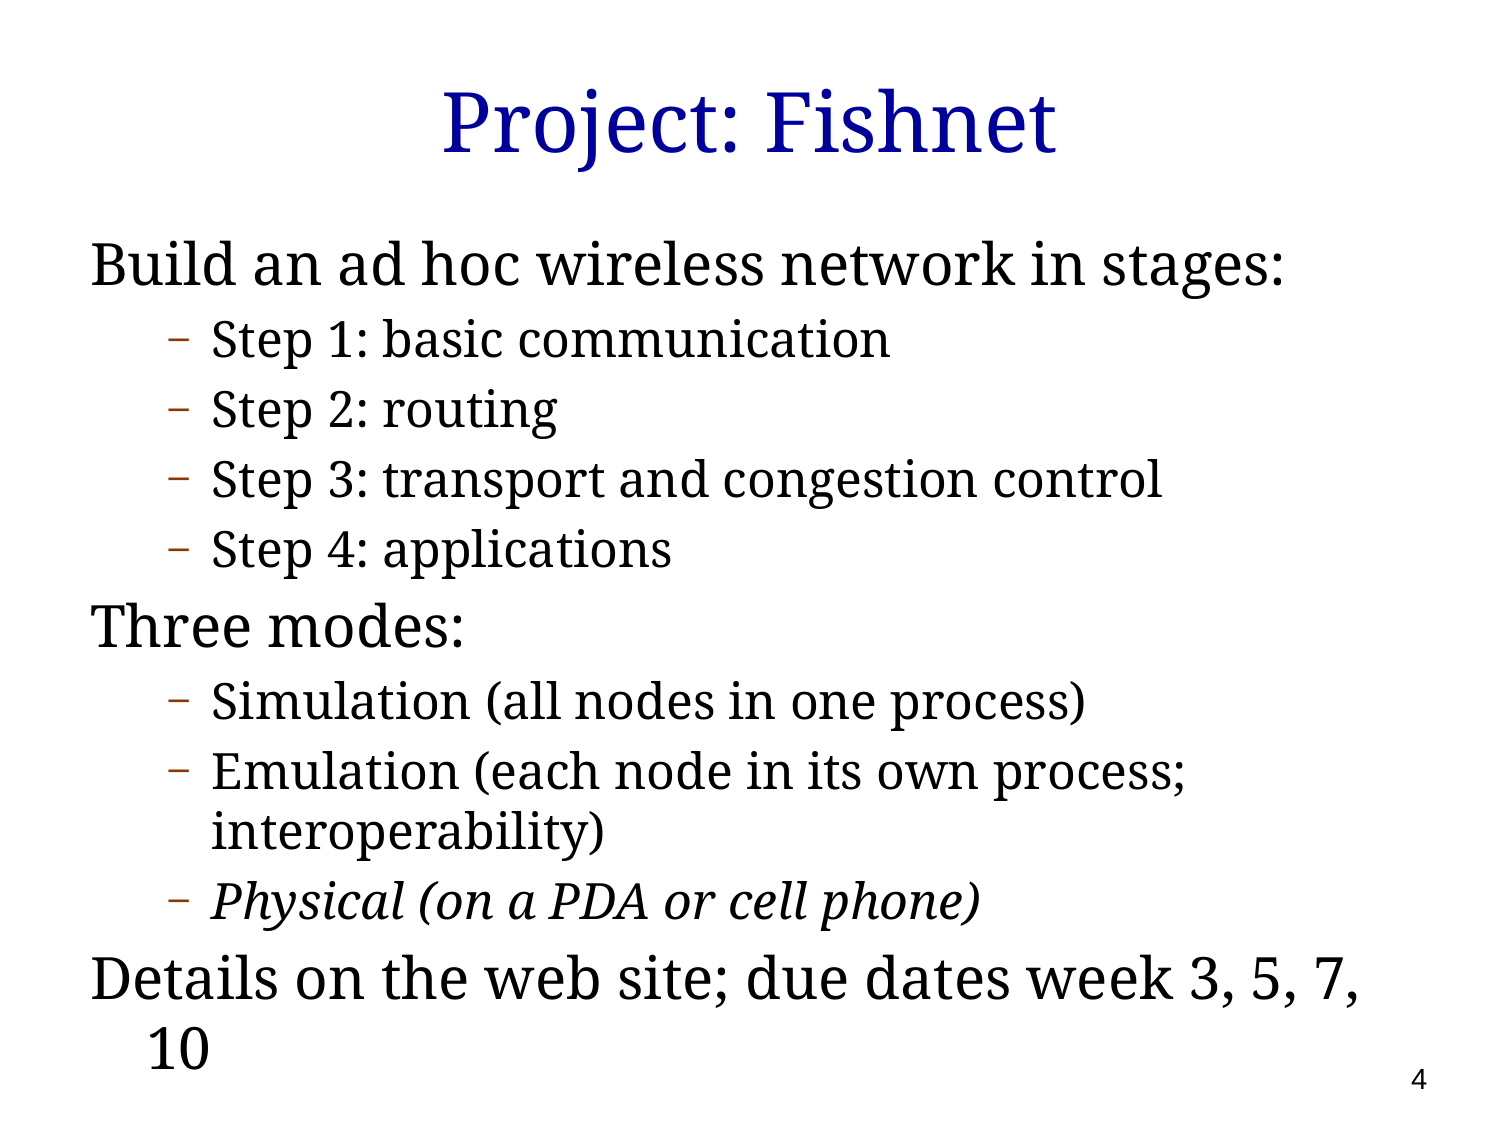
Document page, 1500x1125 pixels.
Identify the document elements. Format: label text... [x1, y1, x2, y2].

title Project: Fishnet [74, 47, 1426, 191]
slide_number 4 [1092, 1024, 1443, 1103]
list Build an ad hoc wireless network in stages: Step 1: basic communication Step 2: routing Step 3: transport and congestion control Step 4: applications Three modes: Simulation (all nodes in one process) Emulation (each node in its own process; interoperability) Physical (on a PDA or cell phone) Details on the web site; due dates week 3, 5, 7, 10 [74, 219, 1426, 963]
